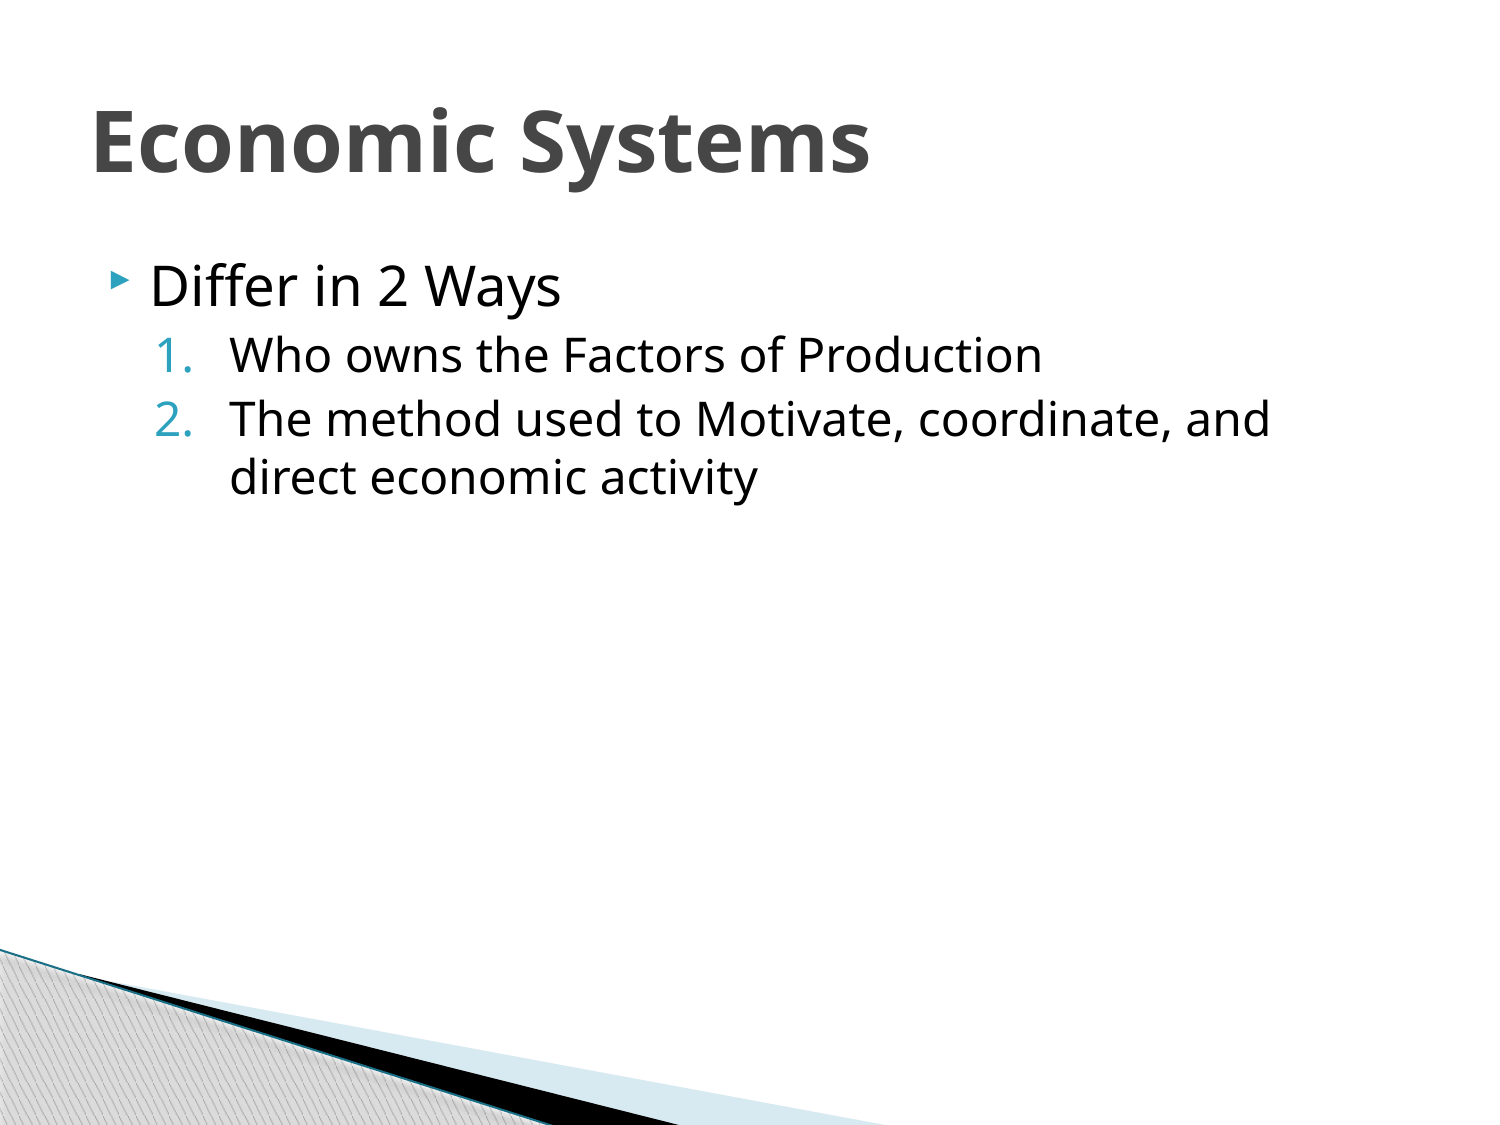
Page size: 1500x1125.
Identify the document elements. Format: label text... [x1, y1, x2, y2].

list Differ in 2 Ways Who owns the Factors of Production The method used to Motivate, coordinate, and direct economic activity [75, 243, 1425, 986]
title Economic Systems [75, 45, 1425, 233]
